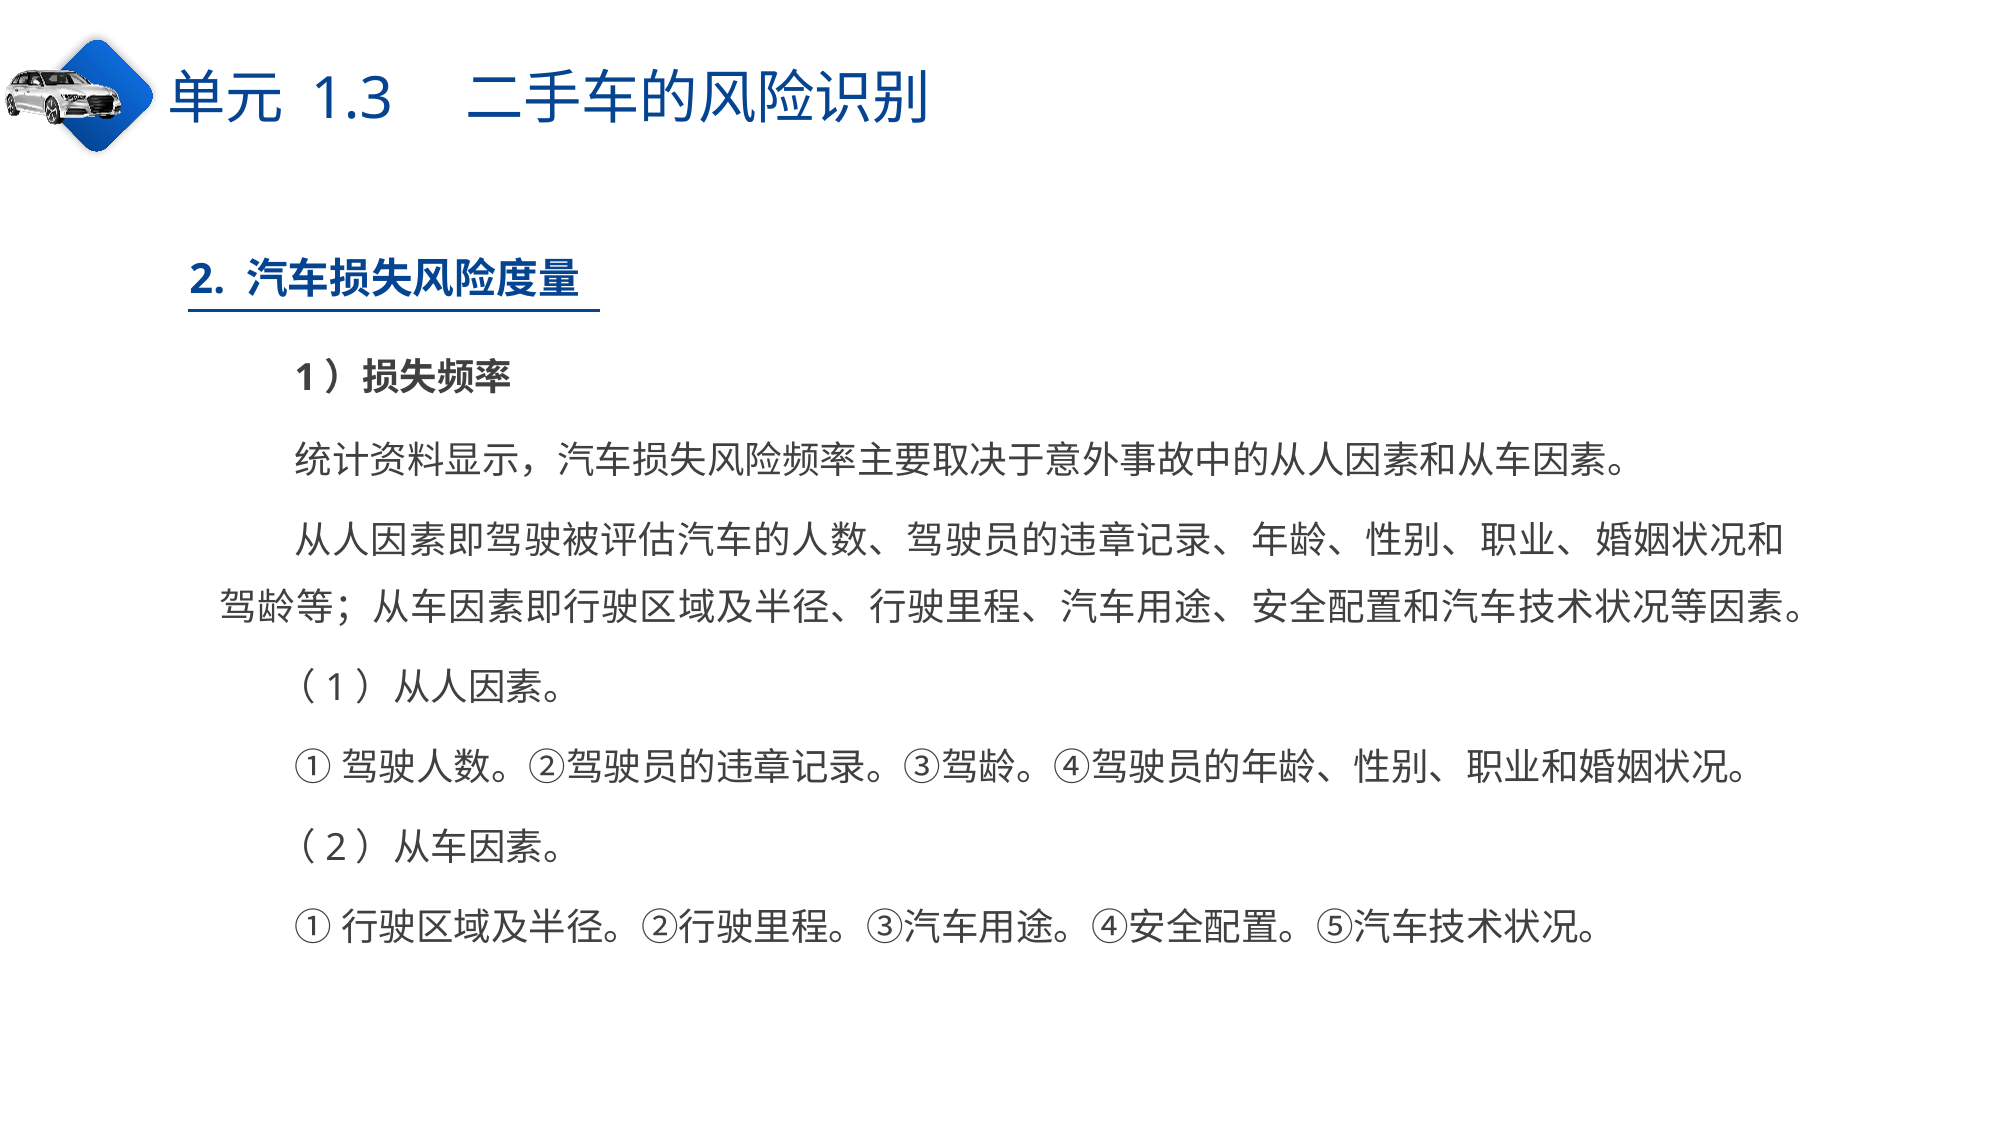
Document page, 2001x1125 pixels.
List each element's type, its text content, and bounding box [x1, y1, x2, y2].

text_box 统计资料显示，汽车损失风险频率主要取决于意外事故中的从人因素和从车因素。 从人因素即驾驶被评估汽车的人数、驾驶员的违章记录、年龄、性别、职业、婚姻状况和驾龄等；从车因素即行驶区域及半径、行驶里程、汽车用途、安全配置和汽车技术状况等因素。 （1）从人因素。 ①驾驶人数。②驾驶员的违章记录。③驾龄。④驾驶员的年龄、性别、职业和婚姻状况。 （2）从车因素。 ①行驶区域及半径。②行驶里程。③汽车用途。④安全配置。⑤汽车技术状况。 [204, 405, 1800, 956]
text_box 1）损失频率 [204, 322, 1000, 406]
text_box 单元 1.3 二手车的风险识别 [152, 52, 946, 138]
picture [0, 31, 125, 157]
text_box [174, 244, 1330, 311]
